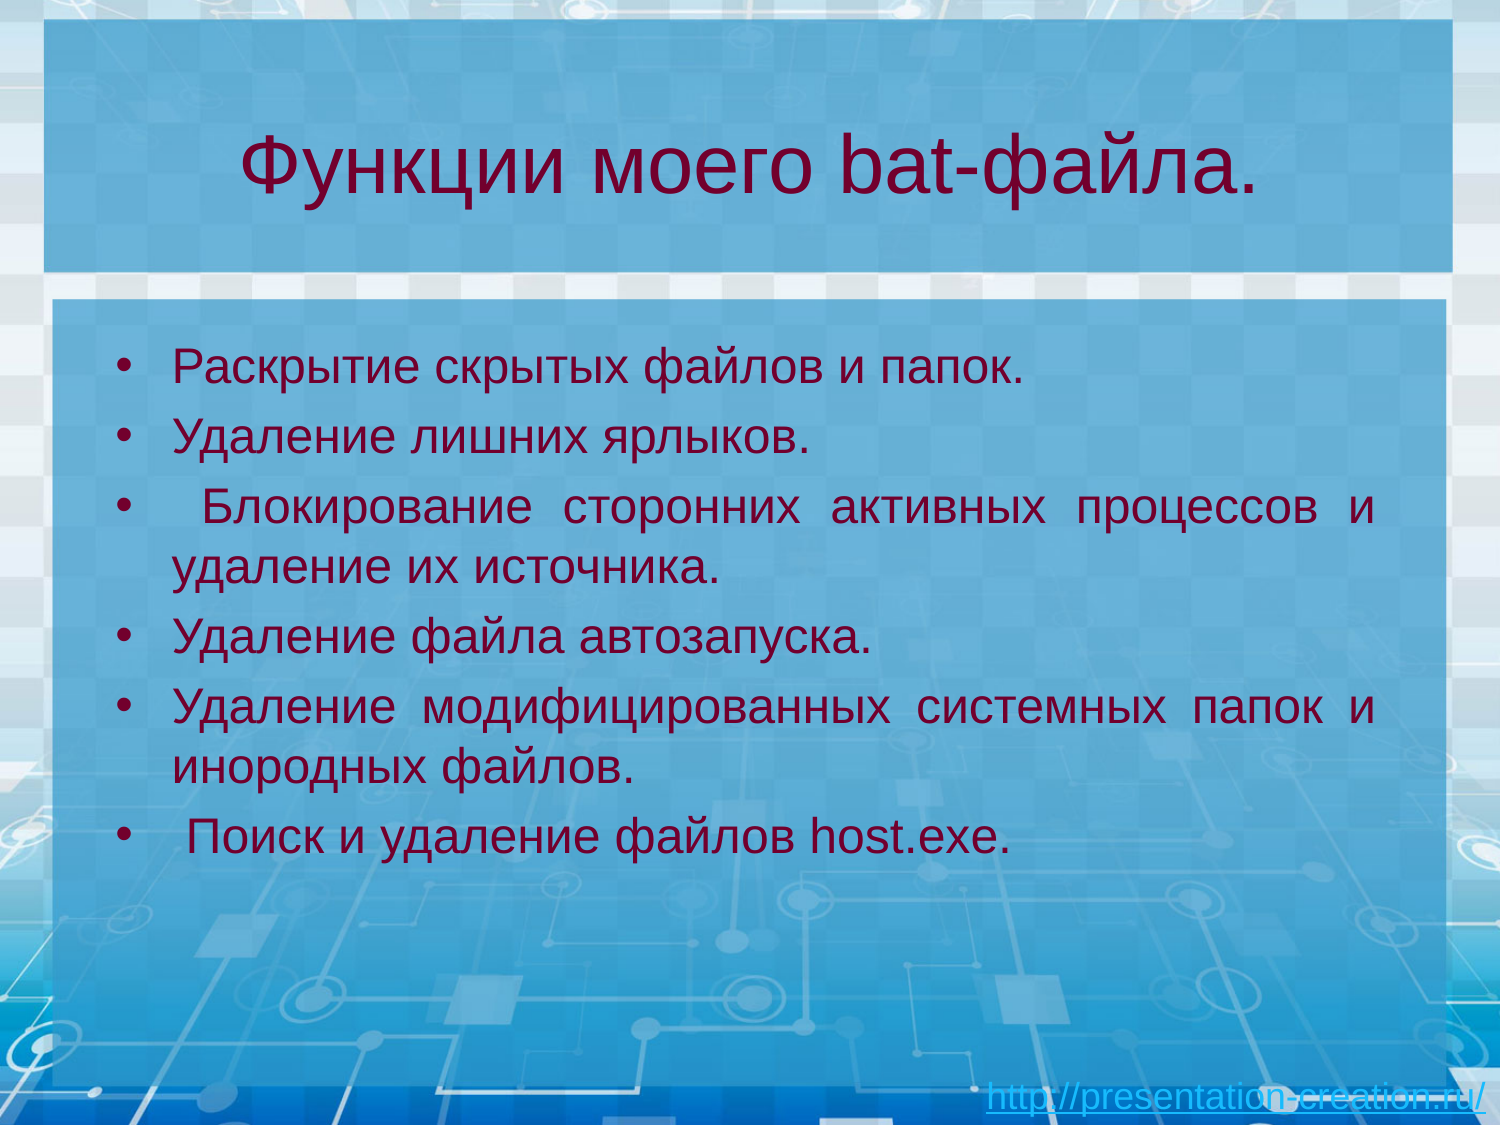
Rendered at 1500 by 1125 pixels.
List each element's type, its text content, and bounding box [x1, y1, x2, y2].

title Функции моего bat-файла. [100, 66, 1400, 254]
list Раскрытие скрытых файлов и папок. Удаление лишних ярлыков. Блокирование сторонних активных процессов и удаление их источника. Удаление файла автозапуска. Удаление модифицированных системных папок и инородных файлов. Поиск и удаление файлов host.exe. [100, 326, 1392, 1041]
picture [0, 0, 1500, 1125]
